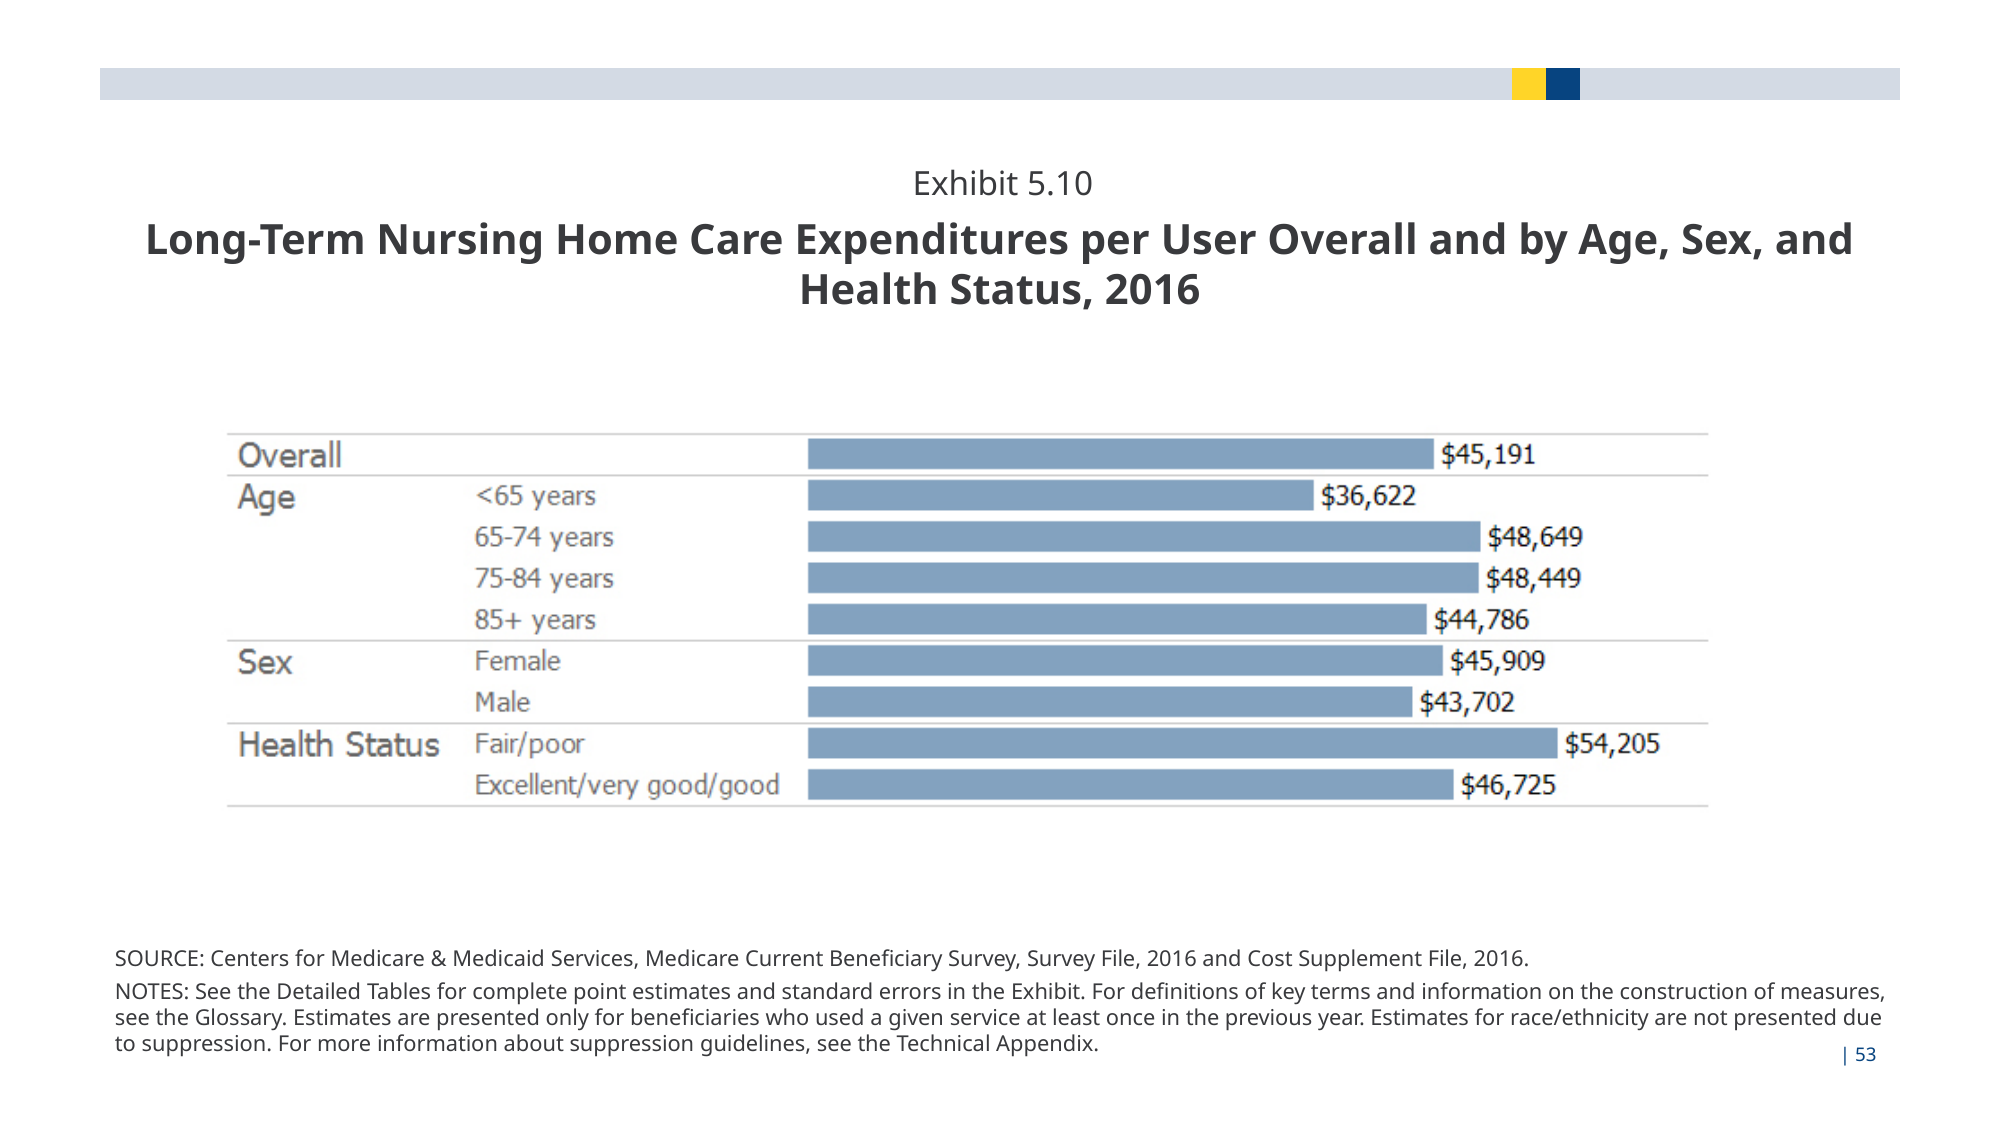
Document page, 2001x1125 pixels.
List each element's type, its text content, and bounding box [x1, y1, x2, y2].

title Exhibit 5.10 [99, 154, 1900, 213]
list Long-Term Nursing Home Care Expenditures per User Overall and by Age, Sex, and Health Status, 2016 [99, 213, 1900, 300]
list SOURCE: Centers for Medicare & Medicaid Services, Medicare Current Beneficiary Survey, Survey File, 2016 and Cost Supplement File, 2016. NOTES: See the Detailed Tables for complete point estimates and standard errors in the Exhibit. For definitions of key terms and information on the construction of measures, see the Glossary. Estimates are presented only for beneficiaries who used a given service at least once in the previous year. Estimates for race/ethnicity are not presented due to suppression. For more information about suppression guidelines, see the Technical Appendix. [99, 937, 1900, 1075]
picture [205, 412, 1732, 863]
